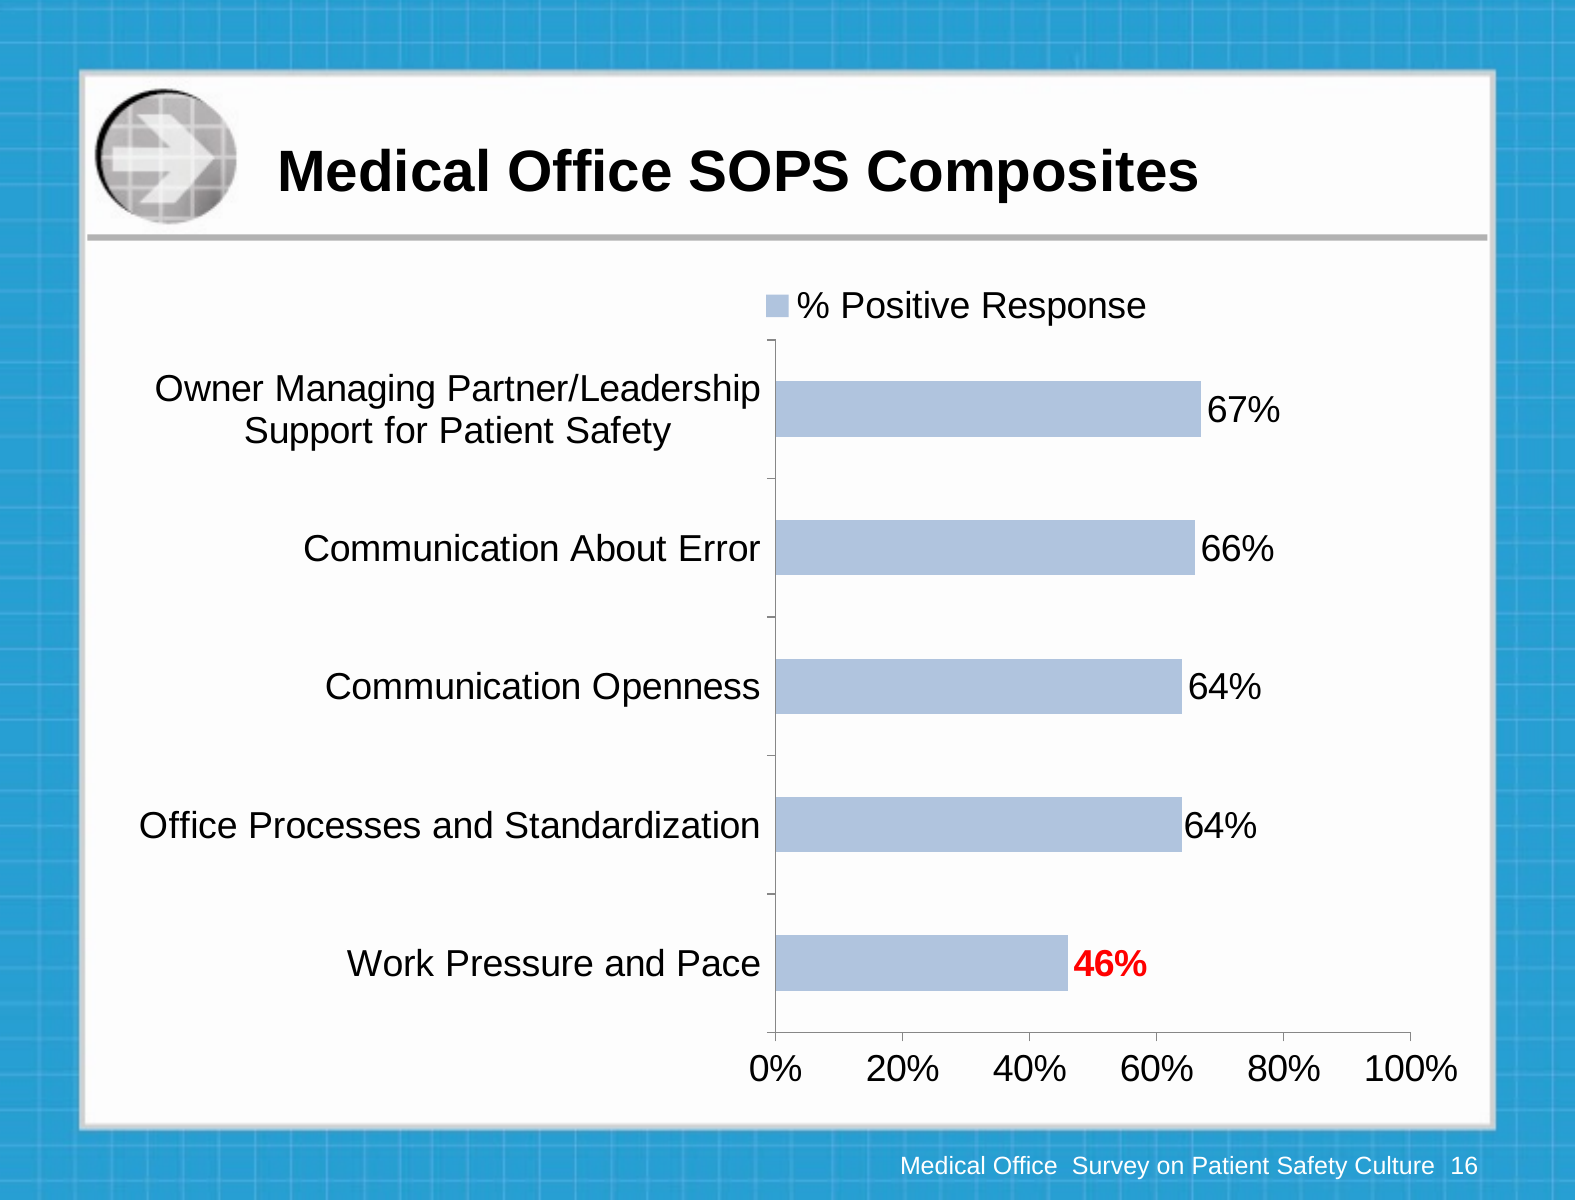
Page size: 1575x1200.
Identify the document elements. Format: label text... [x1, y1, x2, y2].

chart [108, 249, 1472, 1126]
picture [0, 0, 1575, 1200]
title Medical Office SOPS Composites [262, 87, 1497, 249]
